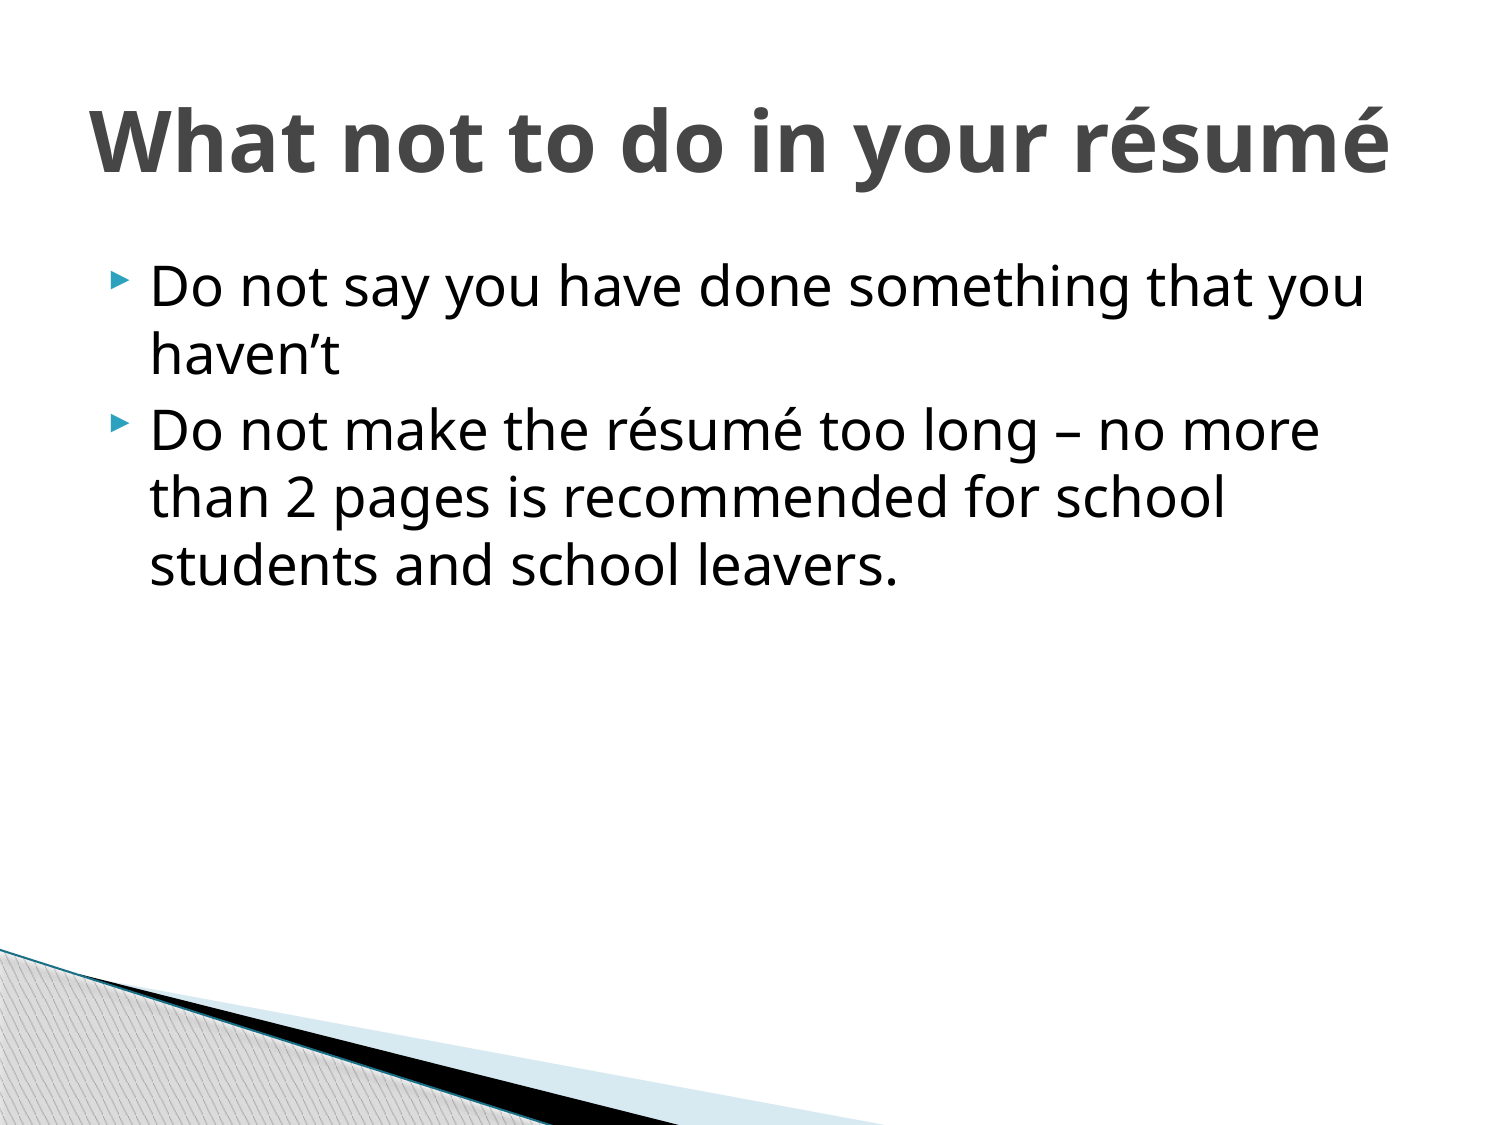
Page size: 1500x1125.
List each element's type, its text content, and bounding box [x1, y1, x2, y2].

title What not to do in your résumé [75, 45, 1425, 233]
list Do not say you have done something that you haven’t Do not make the résumé too long – no more than 2 pages is recommended for school students and school leavers. [75, 243, 1425, 986]
